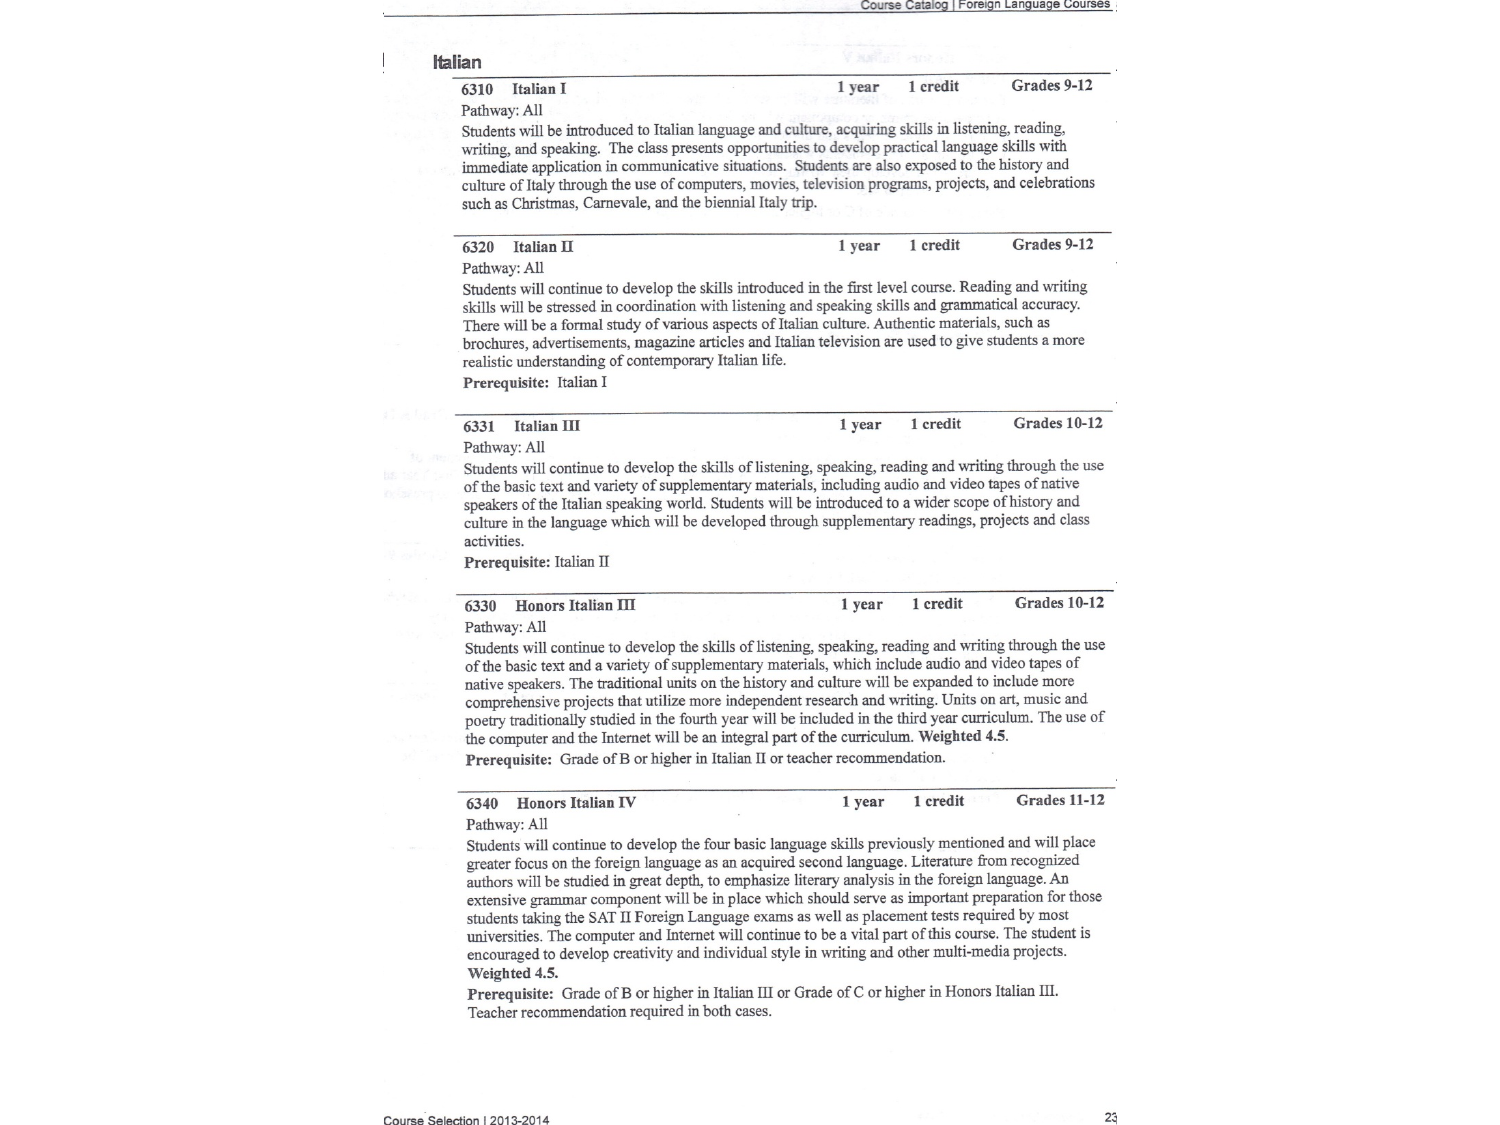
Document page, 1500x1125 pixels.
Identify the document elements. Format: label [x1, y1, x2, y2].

picture [383, 0, 1117, 1125]
